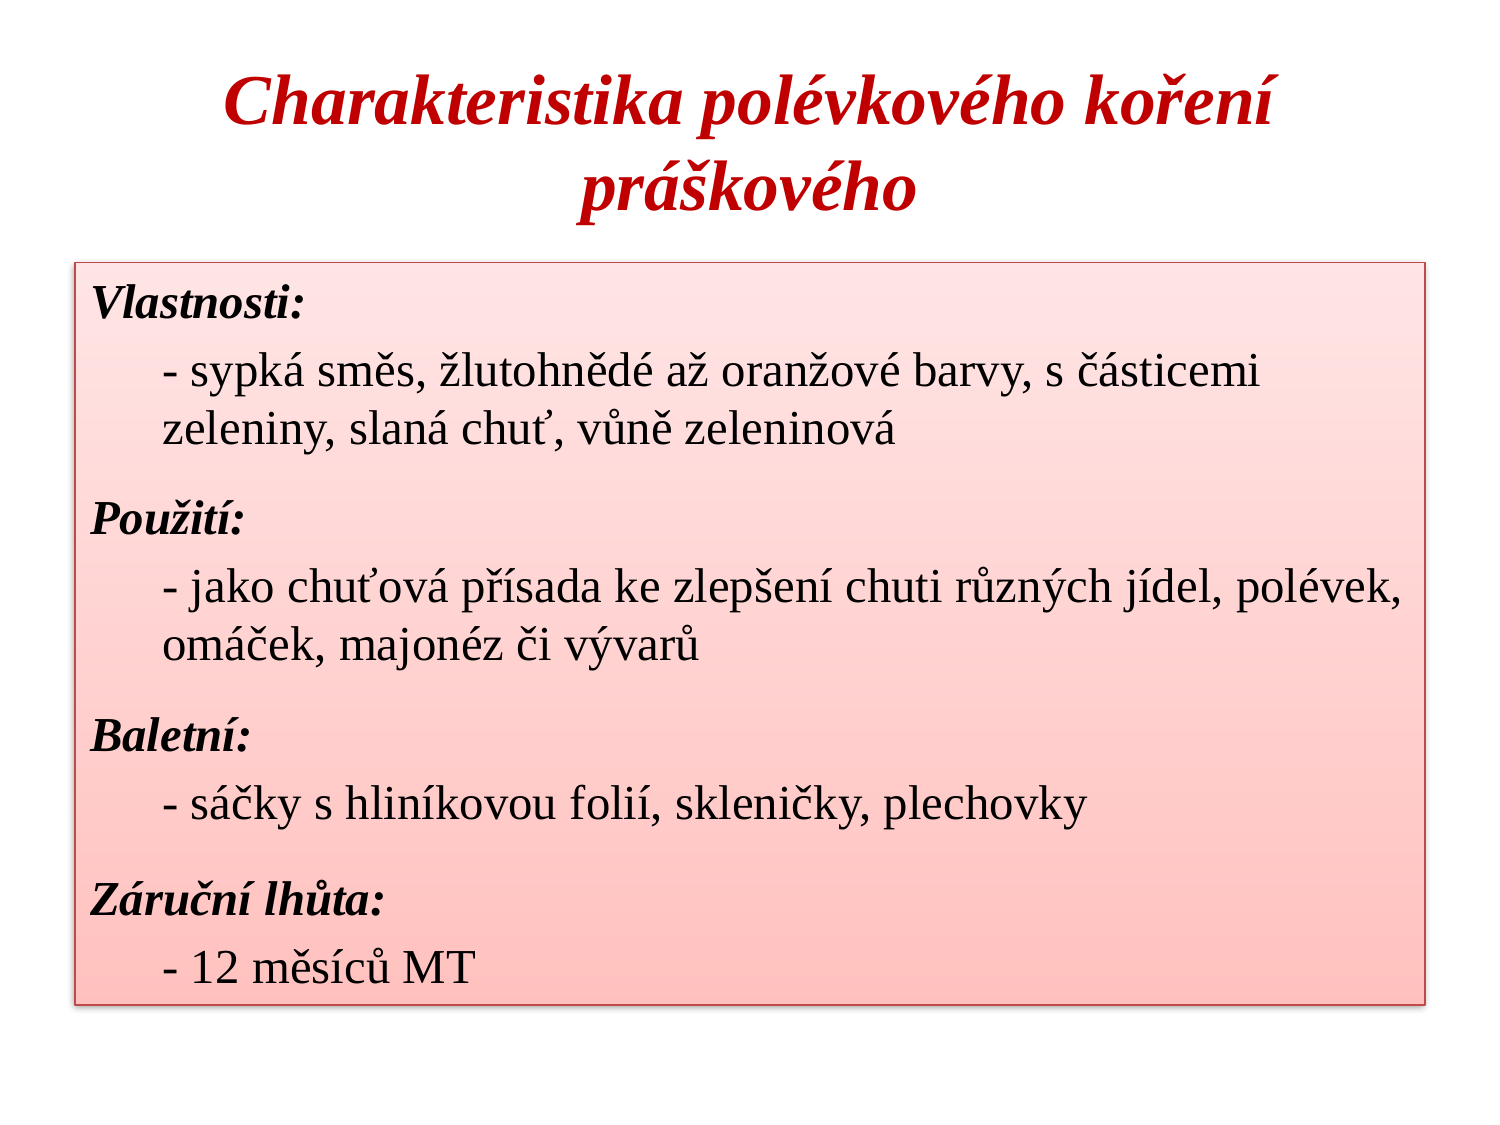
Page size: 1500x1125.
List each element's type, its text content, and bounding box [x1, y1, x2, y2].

title Charakteristika polévkového koření práškového [75, 45, 1425, 233]
list Vlastnosti: - sypká směs, žlutohnědé až oranžové barvy, s částicemi zeleniny, slaná chuť, vůně zeleninová Použití: - jako chuťová přísada ke zlepšení chuti různých jídel, polévek, omáček, majonéz či vývarů Baletní: - sáčky s hliníkovou folií, skleničky, plechovky Záruční lhůta: - 12 měsíců MT [74, 262, 1426, 1006]
